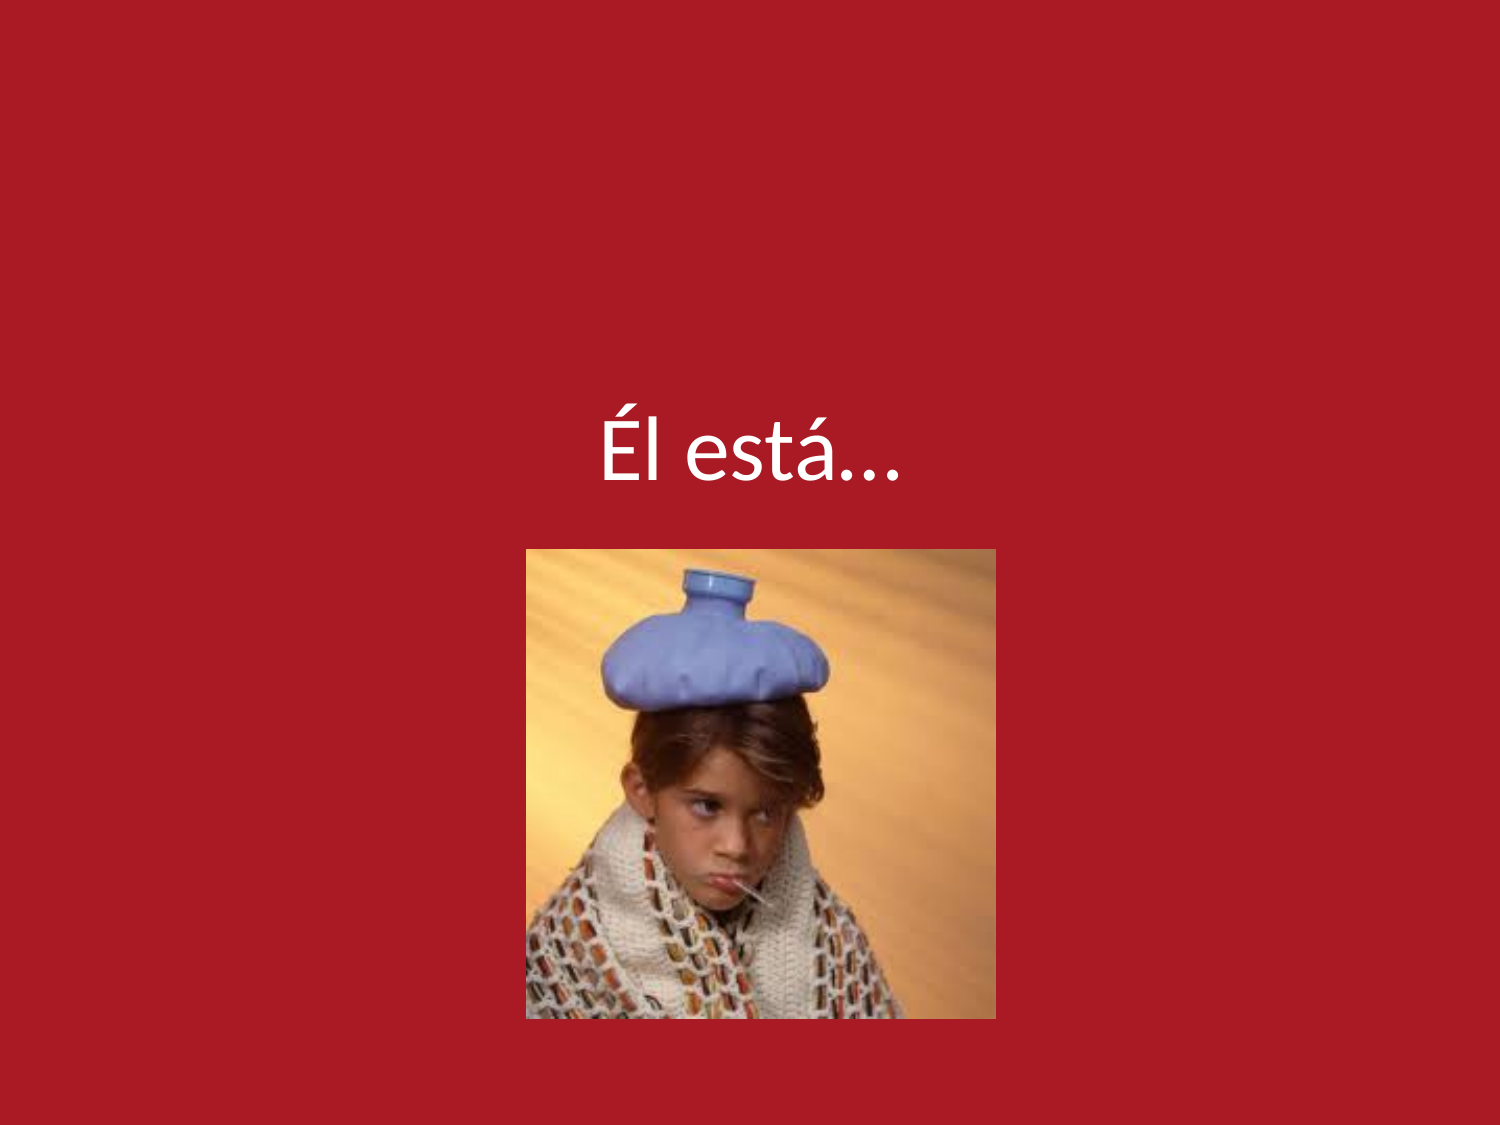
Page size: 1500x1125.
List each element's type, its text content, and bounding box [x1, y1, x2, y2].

picture [526, 549, 996, 1019]
title Él está… [75, 45, 1425, 1063]
